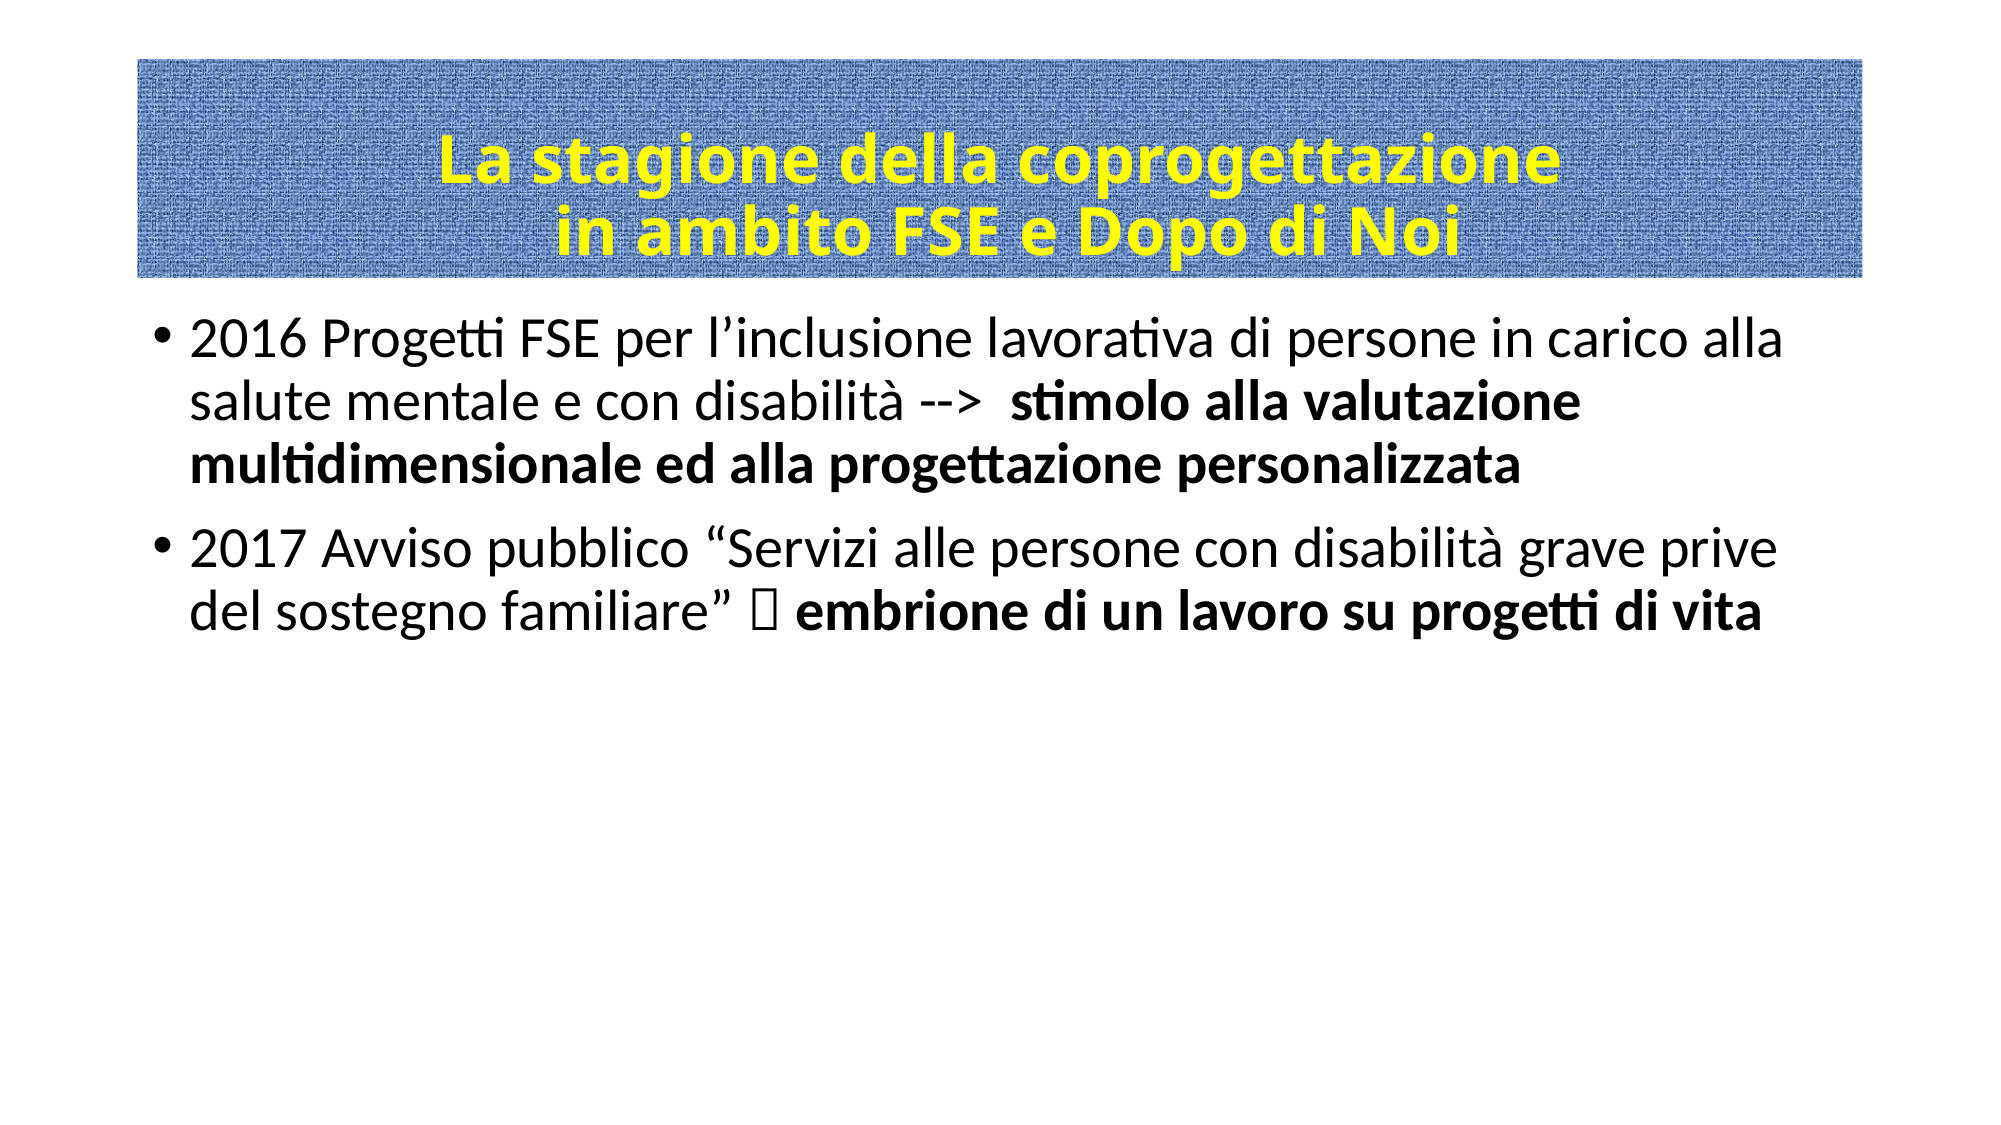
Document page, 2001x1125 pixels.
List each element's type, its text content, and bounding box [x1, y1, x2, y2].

list 2016 Progetti FSE per l’inclusione lavorativa di persone in carico alla salute mentale e con disabilità --> stimolo alla valutazione multidimensionale ed alla progettazione personalizzata 2017 Avviso pubblico “Servizi alle persone con disabilità grave prive del sostegno familiare”  embrione di un lavoro su progetti di vita [137, 299, 1863, 1014]
title La stagione della coprogettazione in ambito FSE e Dopo di Noi [137, 59, 1863, 278]
